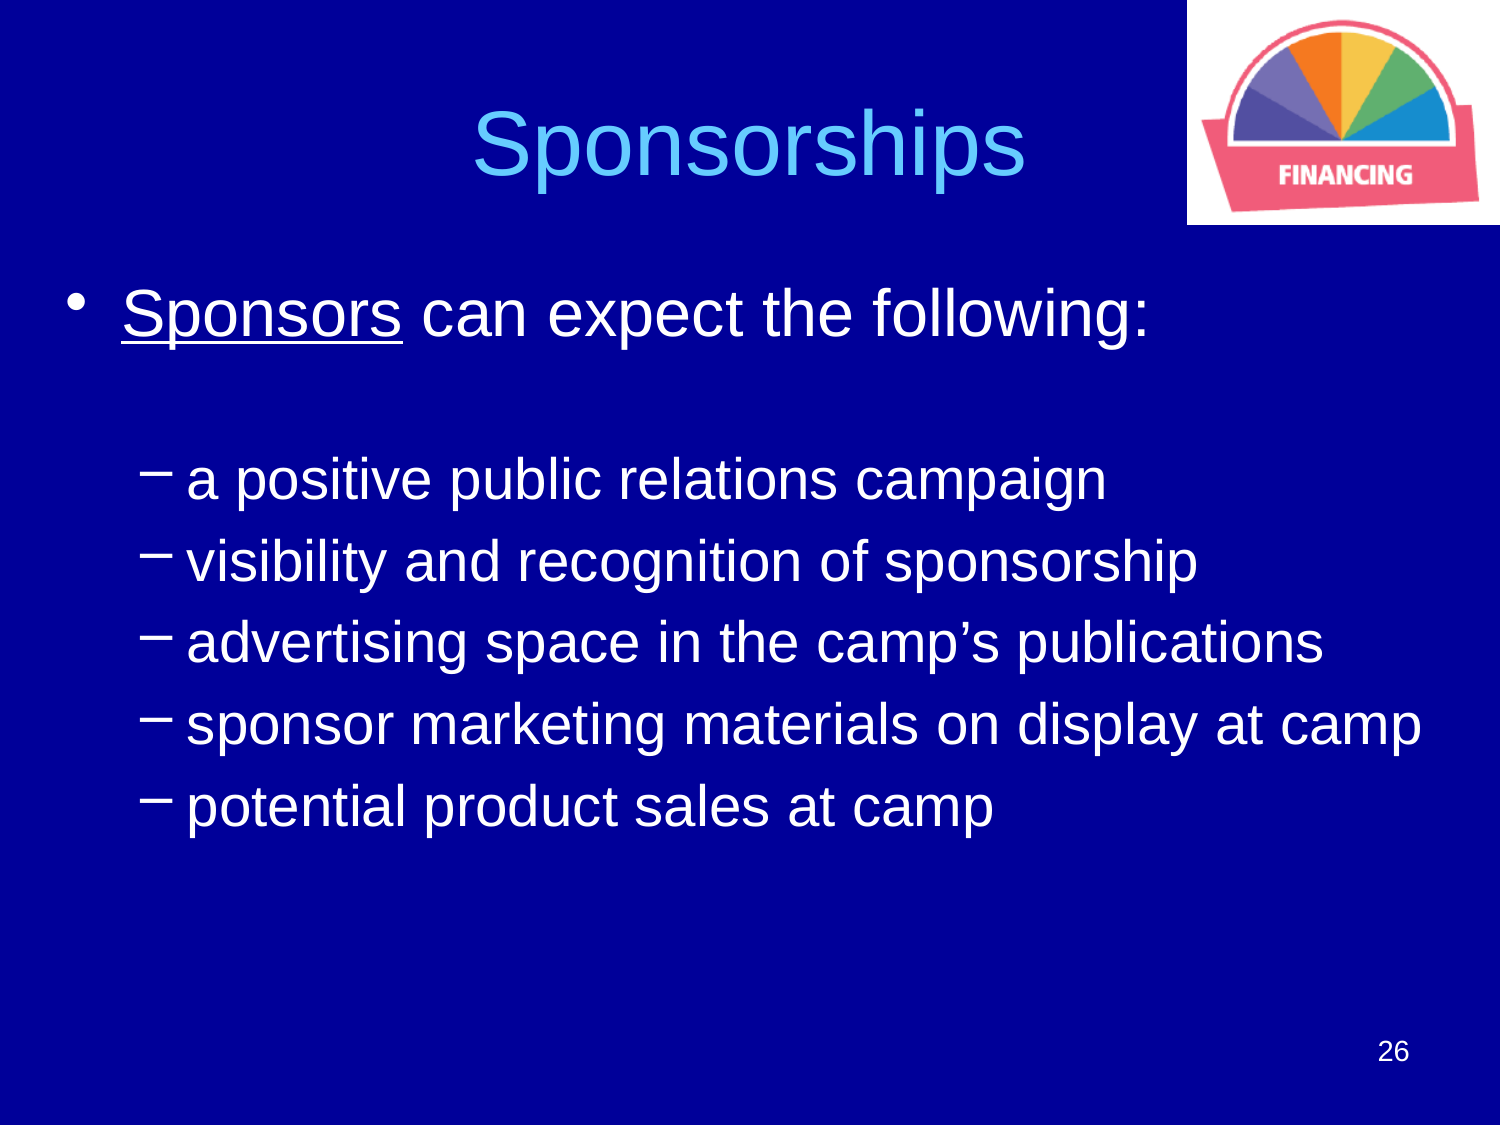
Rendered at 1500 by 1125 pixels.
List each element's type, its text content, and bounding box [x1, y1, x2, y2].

title Sponsorships [74, 44, 1186, 233]
picture [1186, 0, 1500, 226]
list Sponsors can expect the following: a positive public relations campaign visibility and recognition of sponsorship advertising space in the camp’s publications sponsor marketing materials on display at camp potential product sales at camp [49, 262, 1451, 988]
slide_number 26 [1074, 1024, 1425, 1103]
